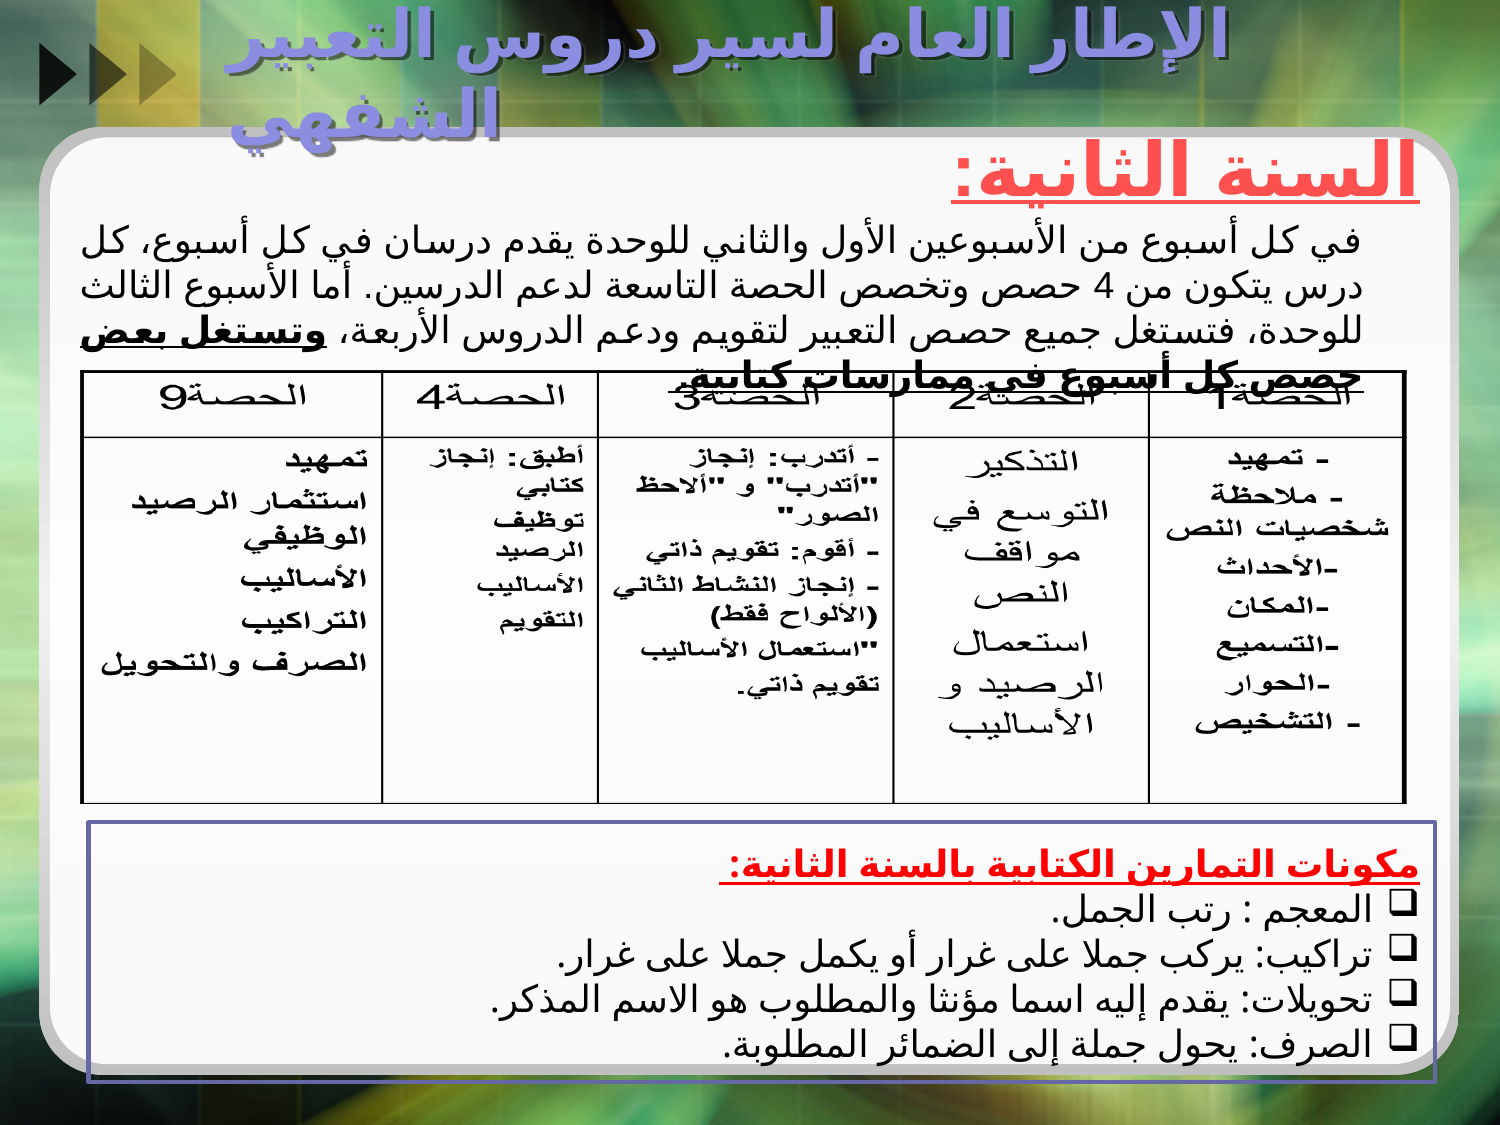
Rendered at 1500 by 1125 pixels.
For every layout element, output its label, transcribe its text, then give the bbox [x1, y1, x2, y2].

text_box السنة الثانية: في كل أسبوع من الأسبوعين الأول والثاني للوحدة يقدم درسان في كل أسبوع، كل درس يتكون من 4 حصص وتخصص الحصة التاسعة لدعم الدرسين. أما الأسبوع الثالث للوحدة، فتستغل جميع حصص التعبير لتقويم ودعم الدروس الأربعة، وتستغل بعض حصص كل أسبوع في ممارسات كتابية. [64, 113, 1436, 404]
picture [0, 0, 1500, 1125]
text_box مكونات التمارين الكتابية بالسنة الثانية: المعجم : رتب الجمل. تراكيب: يركب جملا على غرار أو يكمل جملا على غرار. تحويلات: يقدم إليه اسما مؤنثا والمطلوب هو الاسم المذكر. الصرف: يحول جملة إلى الضمائر المطلوبة. [86, 820, 1437, 1084]
list [87, 174, 1438, 1038]
title الإطار العام لسير دروس التعبير الشفهي [212, 24, 1463, 118]
